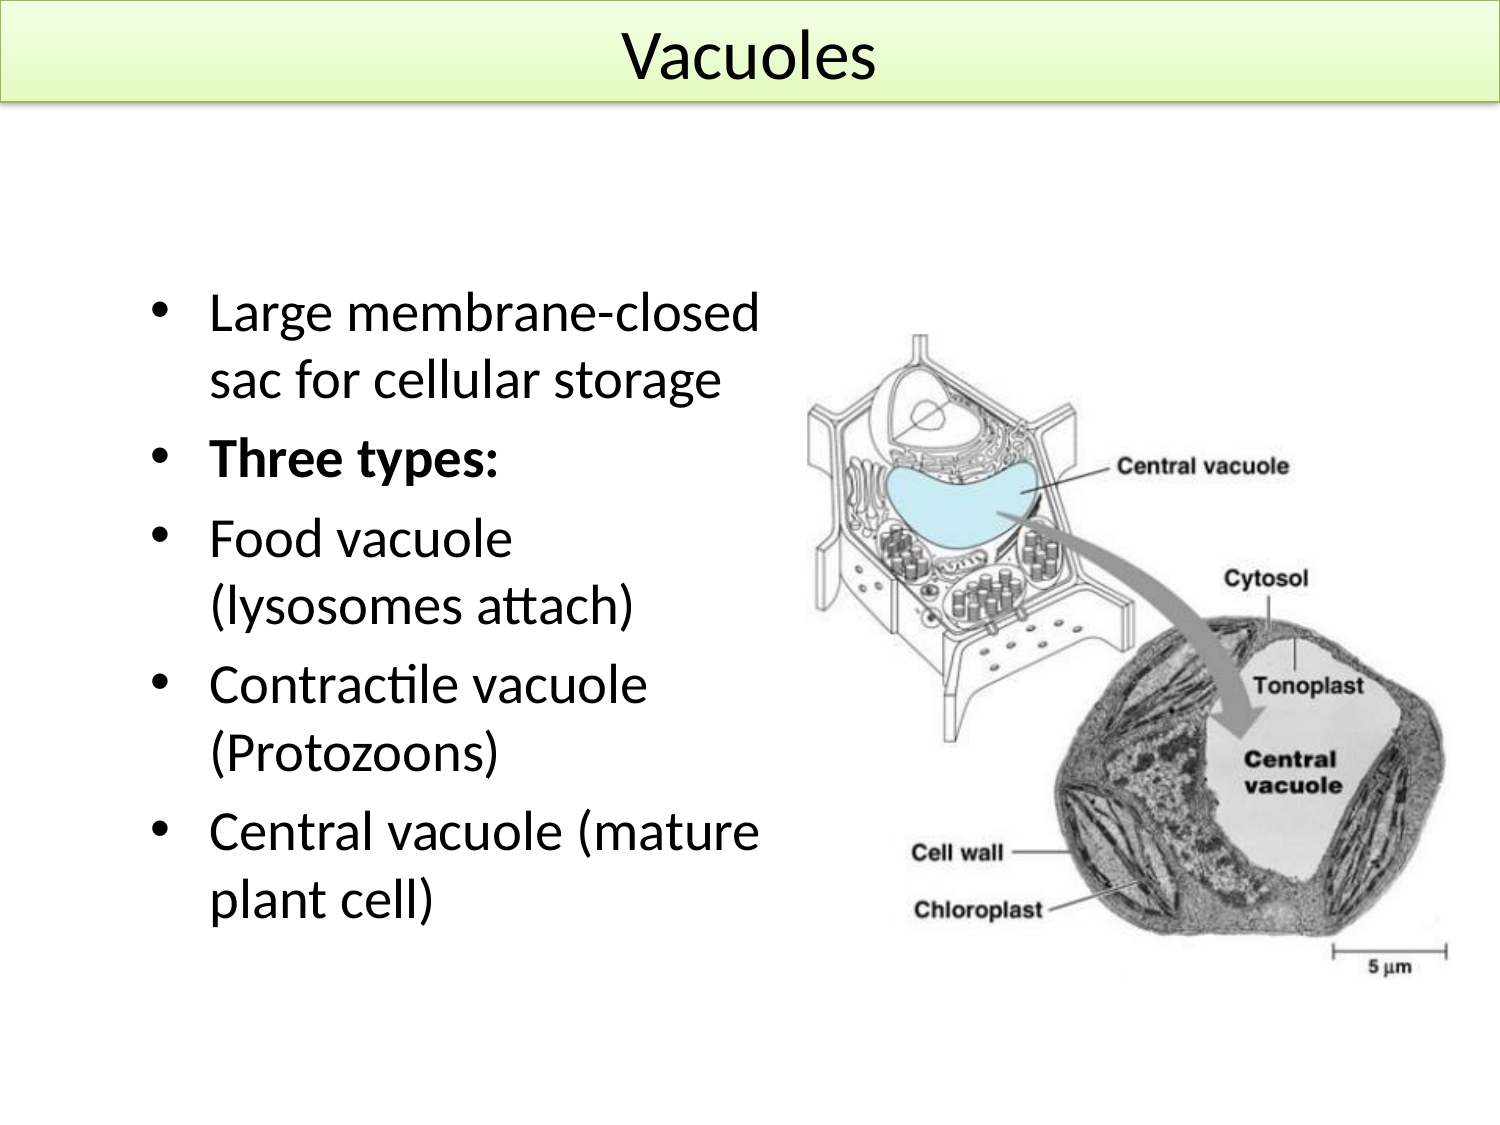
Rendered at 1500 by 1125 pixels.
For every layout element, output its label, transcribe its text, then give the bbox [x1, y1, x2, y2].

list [806, 332, 1452, 980]
list Large membrane-closed sac for cellular storage Three types: Food vacuole (lysosomes attach) Contractile vacuole (Protozoons) Central vacuole (mature plant cell) [135, 267, 780, 955]
title Vacuoles [0, 0, 1500, 103]
